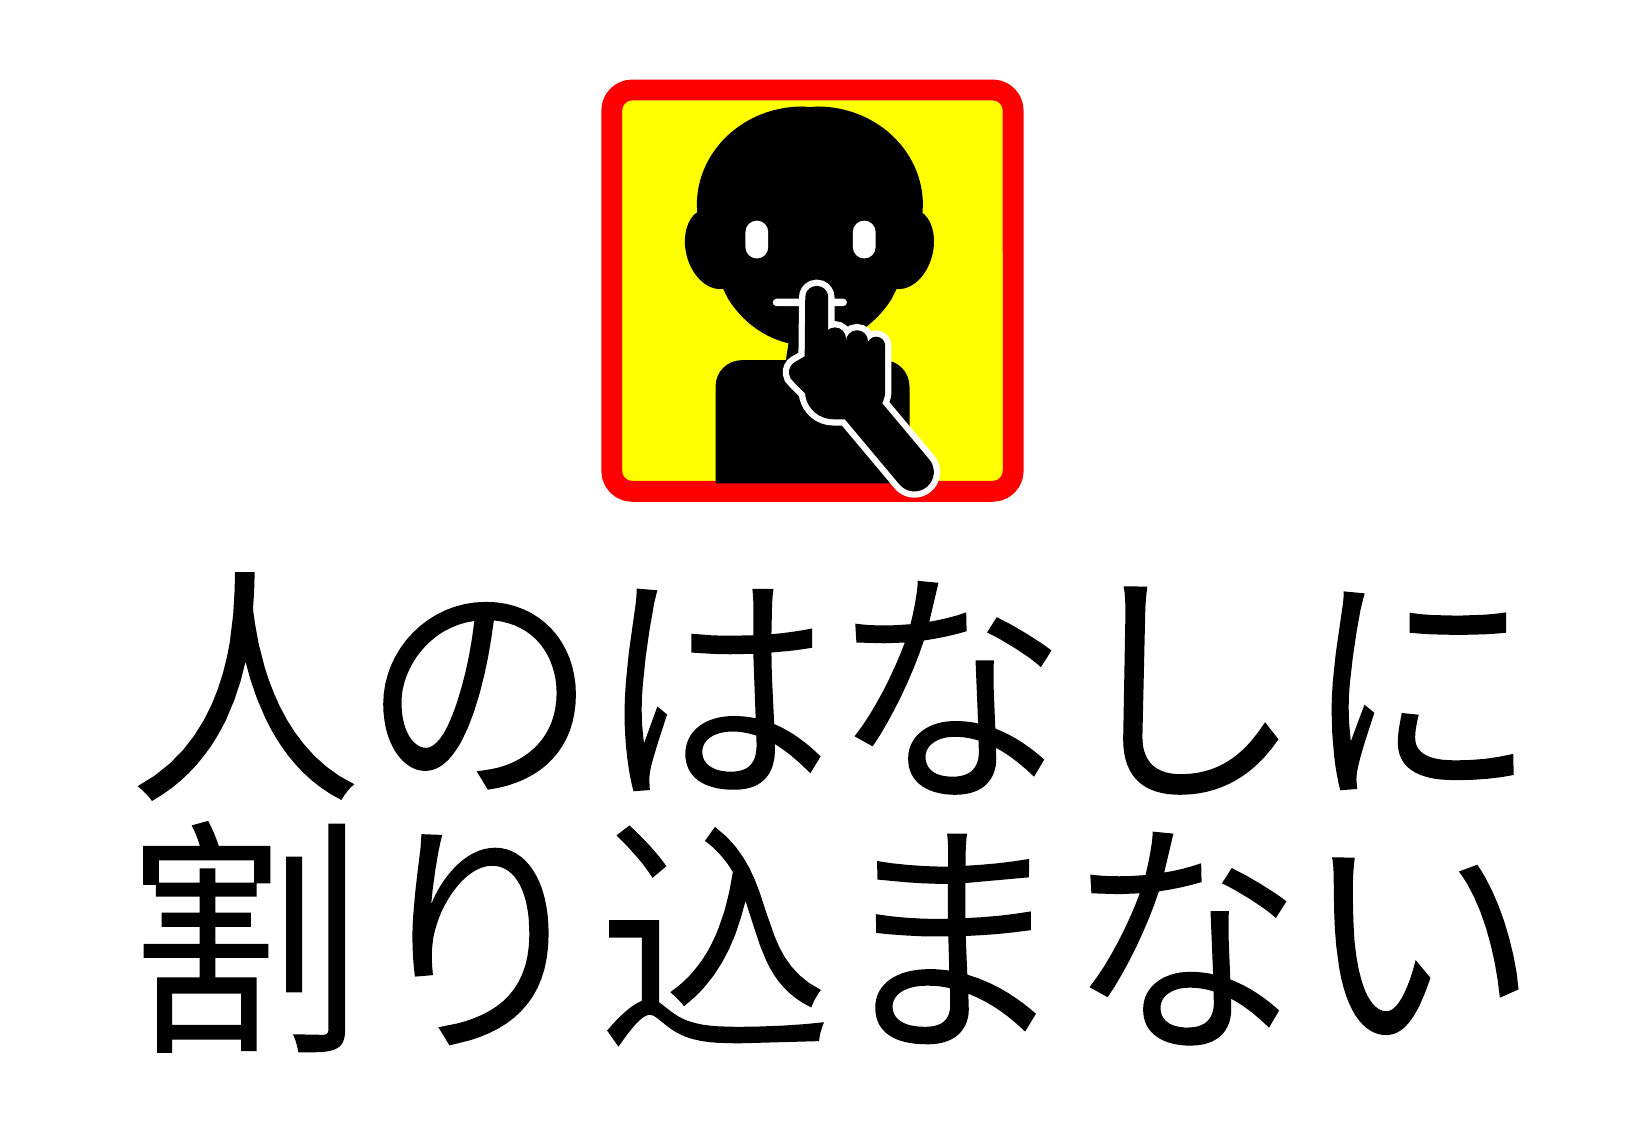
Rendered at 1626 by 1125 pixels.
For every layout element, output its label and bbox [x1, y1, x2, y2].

text_box [611, 89, 1014, 492]
